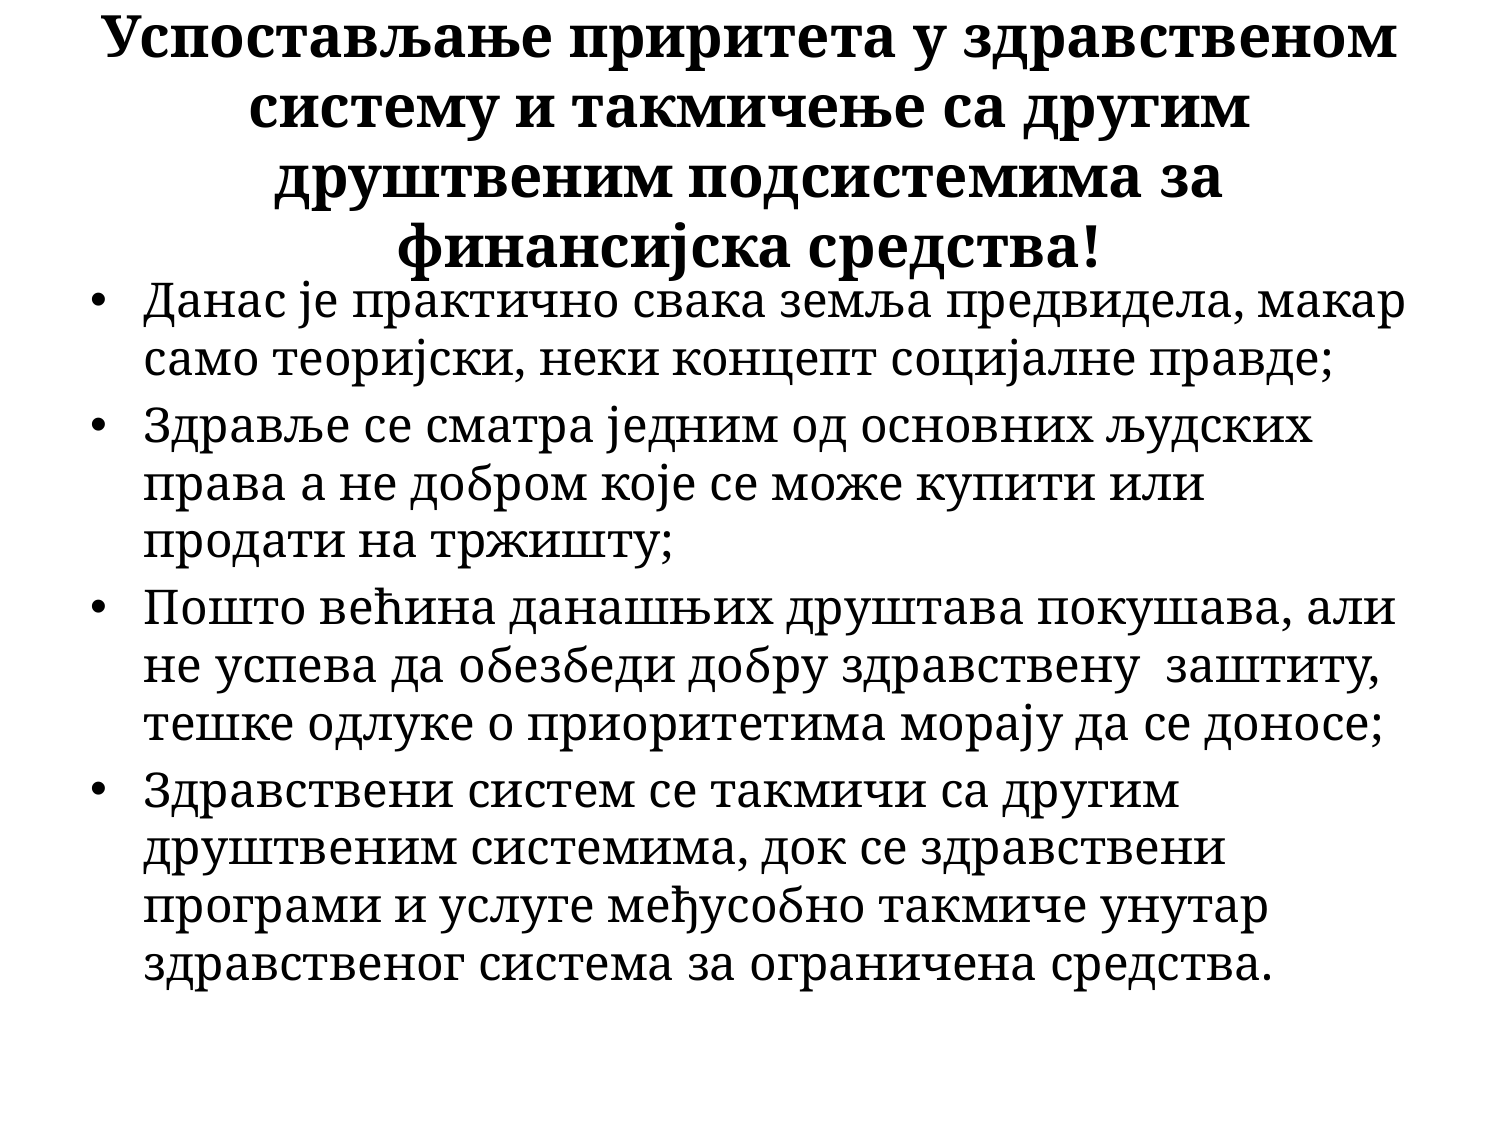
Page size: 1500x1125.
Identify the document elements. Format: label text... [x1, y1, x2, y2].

title Успостављање приритета у здравственом систему и такмичење са другим друштвеним подсистемима за финансијска средства! [75, 45, 1425, 233]
list Данас је практично свака земља предвидела, макар само теоријски, неки концепт социјалне правде; Здравље се сматра једним од основних људских права а не добром које се може купити или продати на тржишту; Пошто већина данашњих друштава покушава, али не успева да обезбеди добру здравствену заштиту, тешке одлуке о приоритетима морају да се доносе; Здравствени систем се такмичи са другим друштвеним системима, док се здравствени програми и услуге међусобно такмиче унутар здравственог система за ограничена средства. [75, 262, 1425, 1005]
